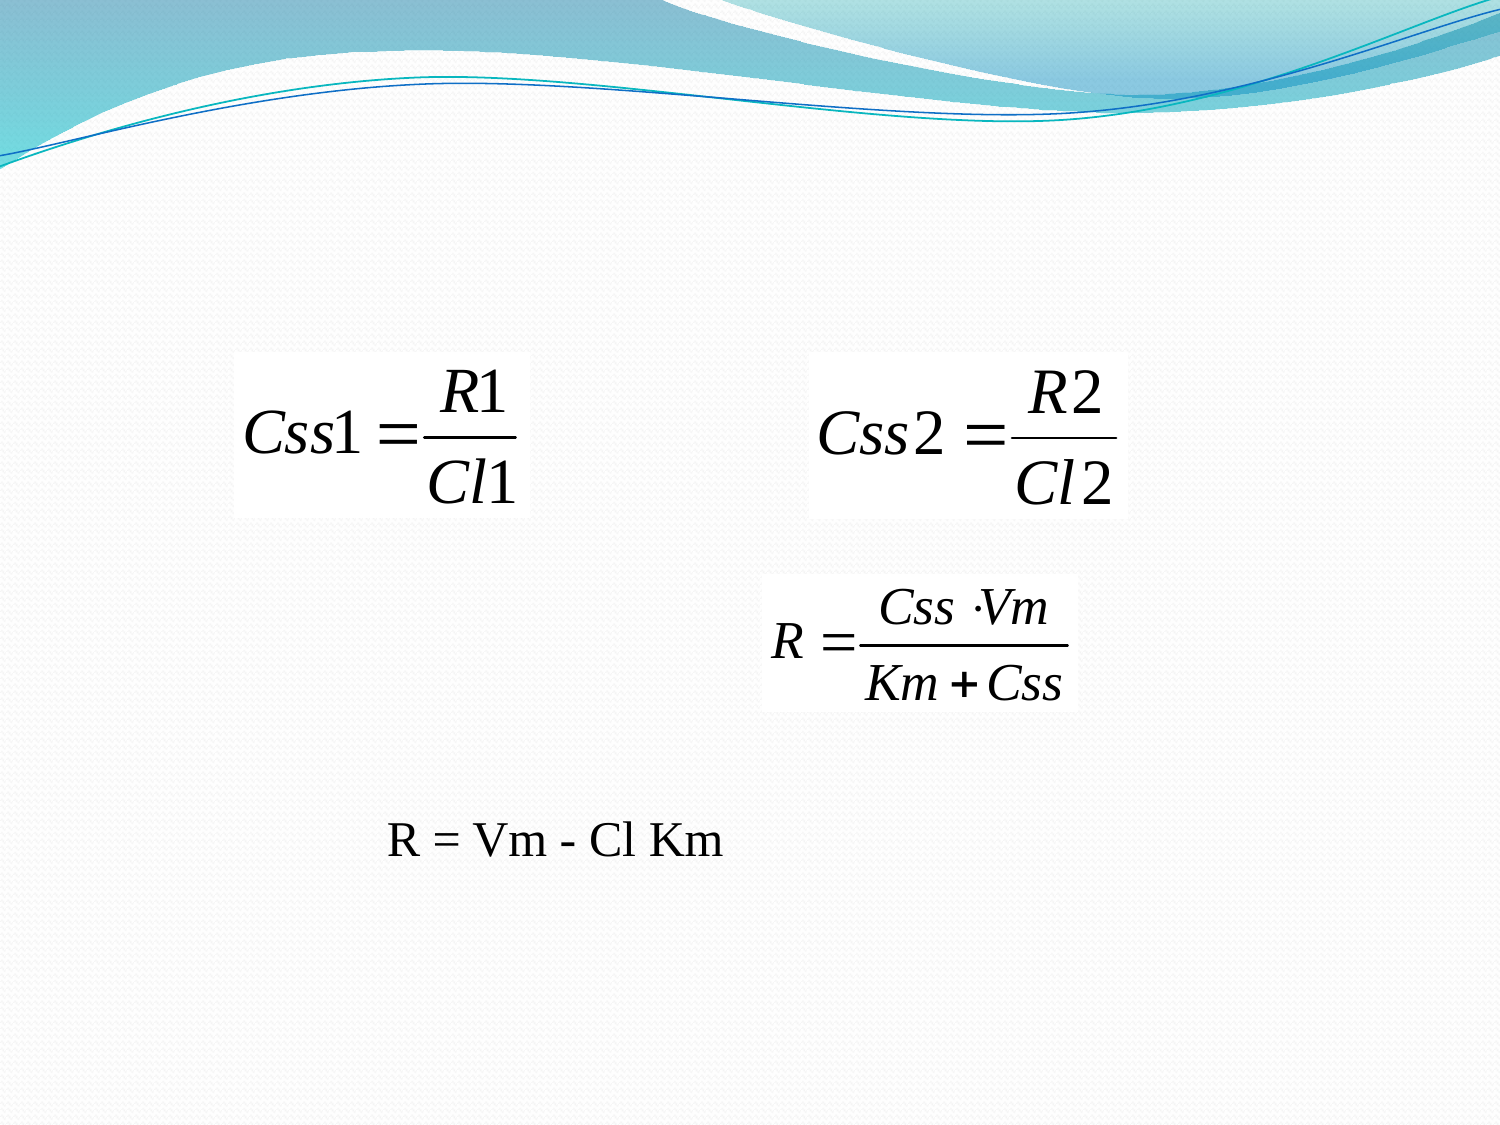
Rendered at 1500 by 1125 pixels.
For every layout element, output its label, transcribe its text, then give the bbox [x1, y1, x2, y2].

text_box R = Vm - Cl Km [372, 739, 1122, 875]
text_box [808, 351, 1128, 520]
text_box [761, 573, 1079, 713]
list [234, 351, 530, 519]
